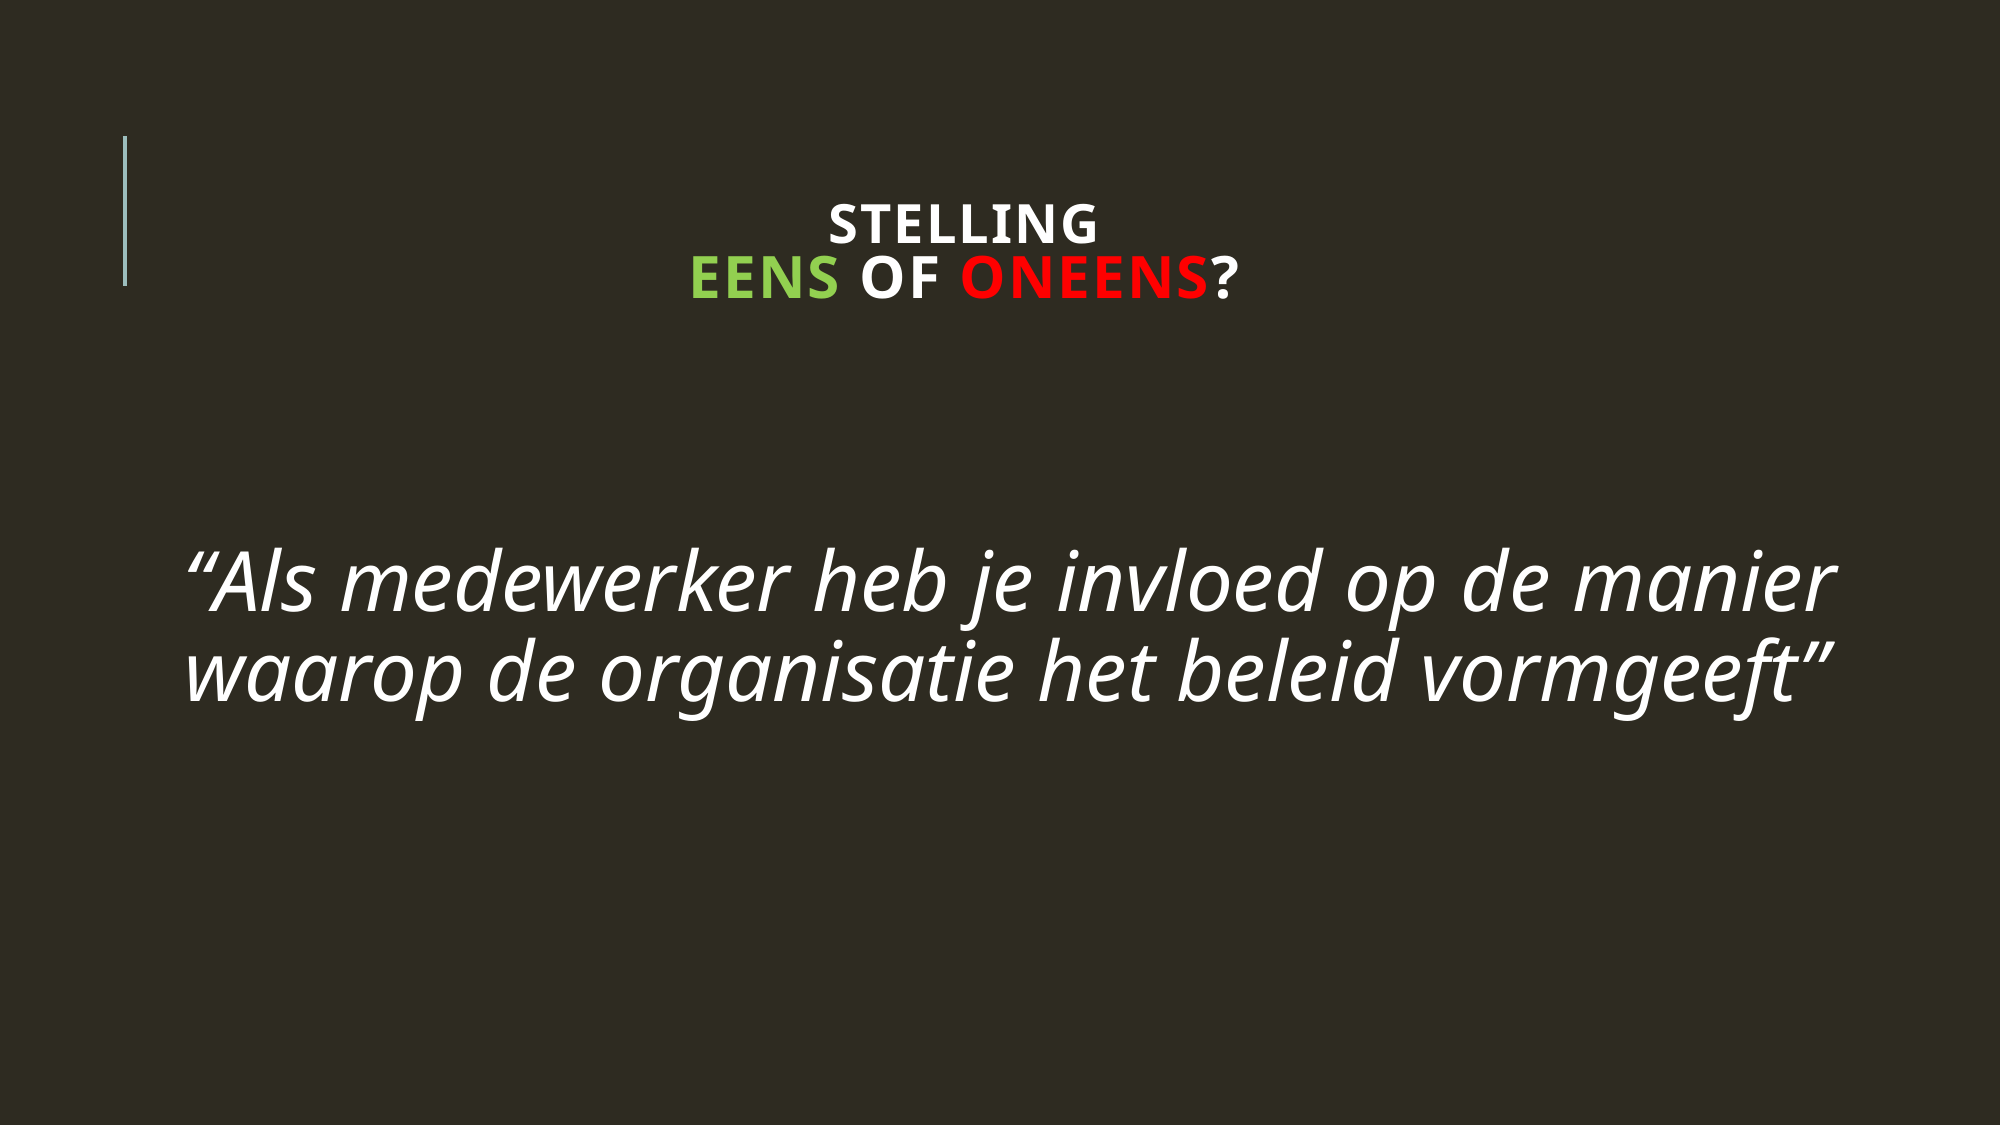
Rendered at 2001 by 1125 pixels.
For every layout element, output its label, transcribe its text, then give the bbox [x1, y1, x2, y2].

title Stelling Eens of oneens? [168, 142, 1763, 389]
list “Als medewerker heb je invloed op de manier waarop de organisatie het beleid vormgeeft” [98, 447, 1902, 1108]
